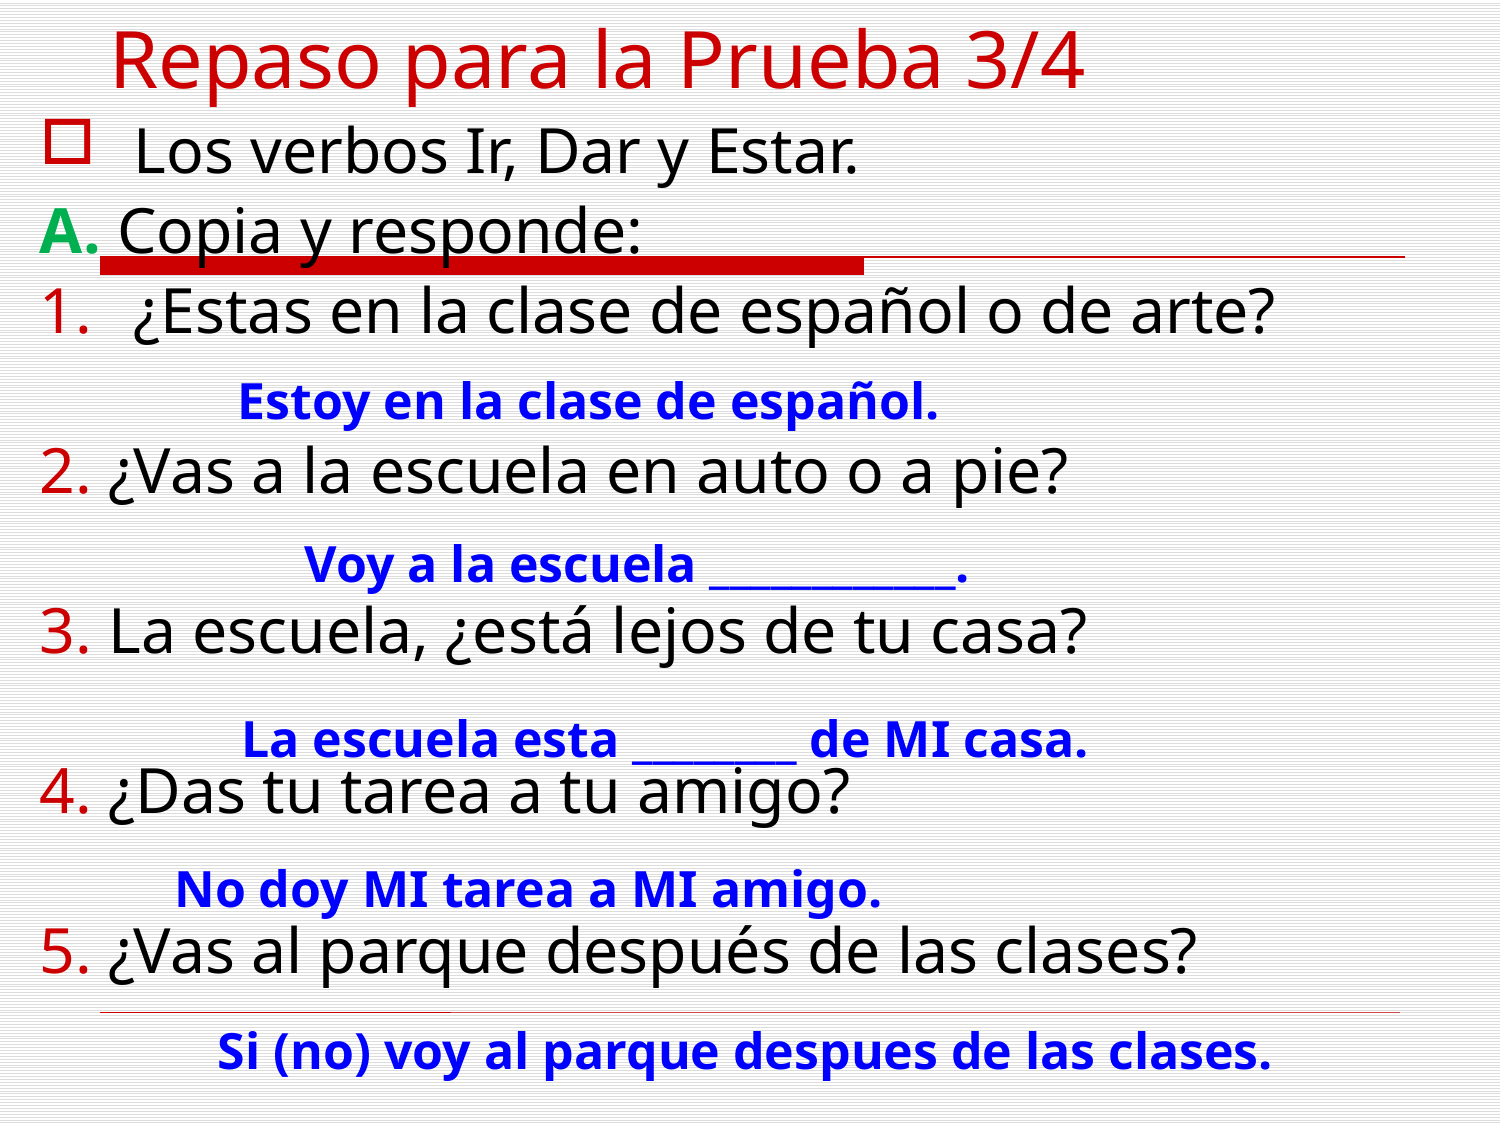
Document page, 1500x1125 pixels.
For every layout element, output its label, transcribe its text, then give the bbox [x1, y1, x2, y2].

text_box Si (no) voy al parque despues de las clases. [202, 1012, 1302, 1088]
text_box Estoy en la clase de español. [223, 362, 981, 438]
text_box Voy a la escuela ____________. [289, 524, 999, 600]
text_box La escuela esta ________ de MI casa. [226, 699, 1118, 775]
text_box No doy MI tarea a MI amigo. [159, 849, 899, 925]
list Los verbos Ir, Dar y Estar. A. Copia y responde: ¿Estas en la clase de español o de arte? 2. ¿Vas a la escuela en auto o a pie? 3. La escuela, ¿está lejos de tu casa? 4. ¿Das tu tarea a tu amigo? 5. ¿Vas al parque después de las clases? [24, 112, 1432, 1063]
title Repaso para la Prueba 3/4 [94, 0, 1407, 112]
